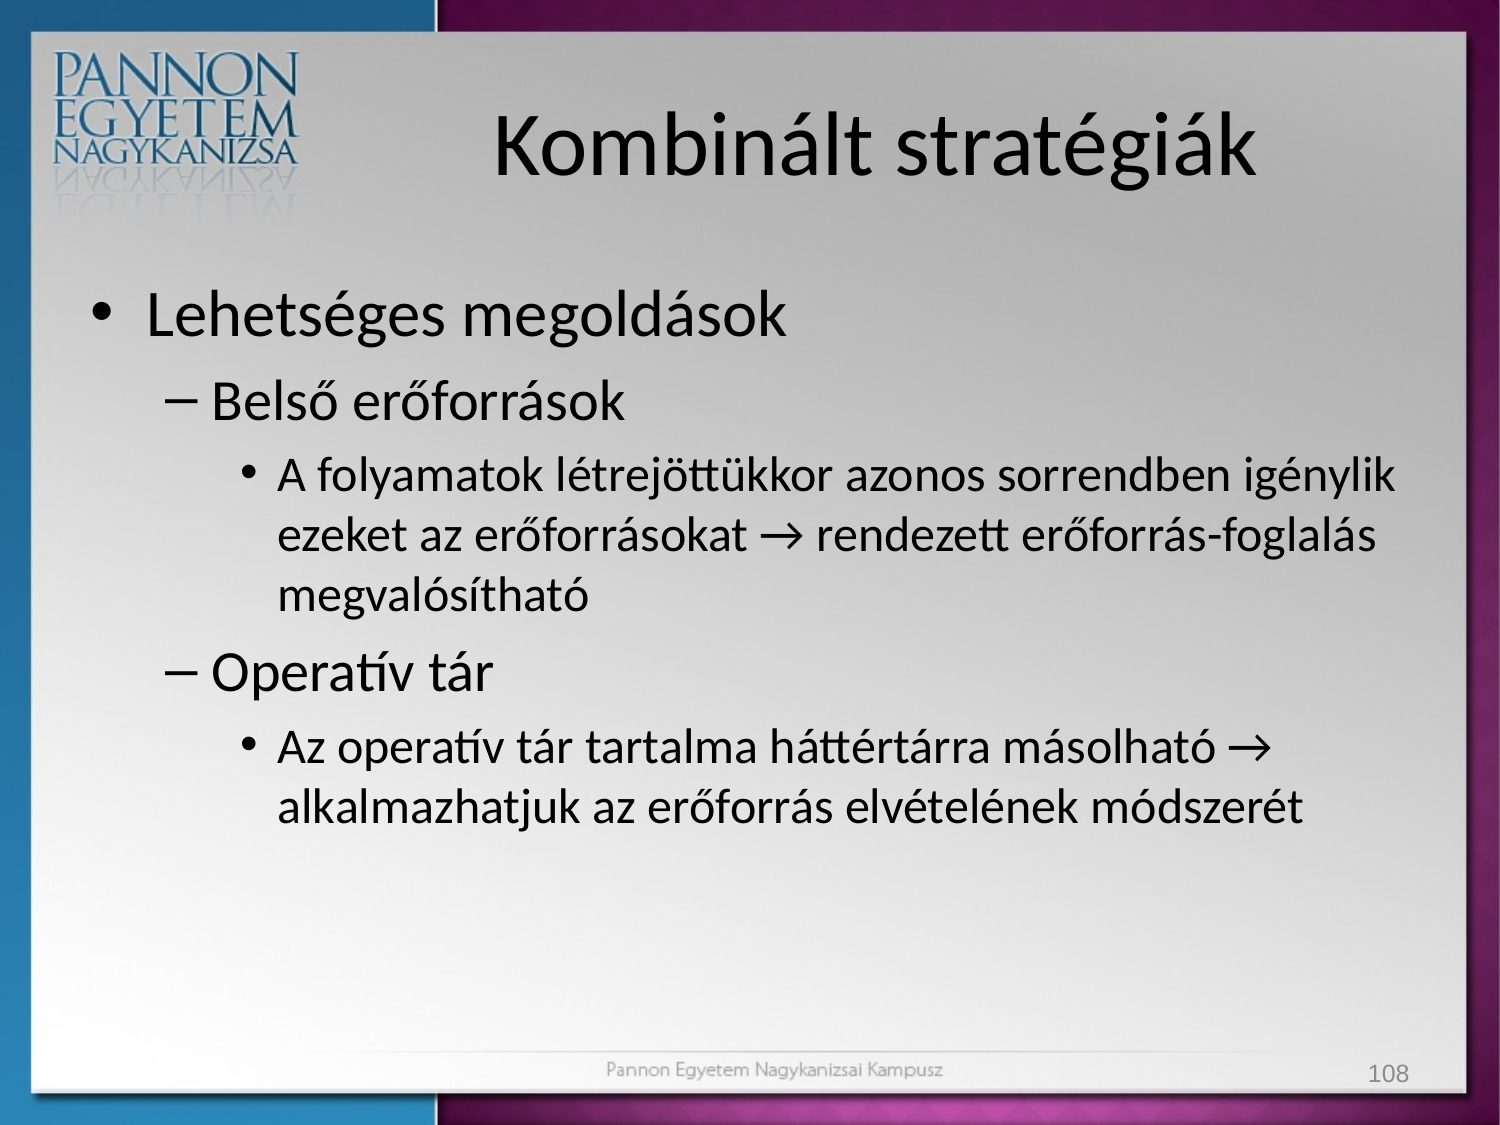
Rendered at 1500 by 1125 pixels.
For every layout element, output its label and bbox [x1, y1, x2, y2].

list [75, 262, 1425, 1038]
title [328, 45, 1425, 233]
slide_number [1074, 1042, 1425, 1103]
picture [0, 0, 1500, 1125]
